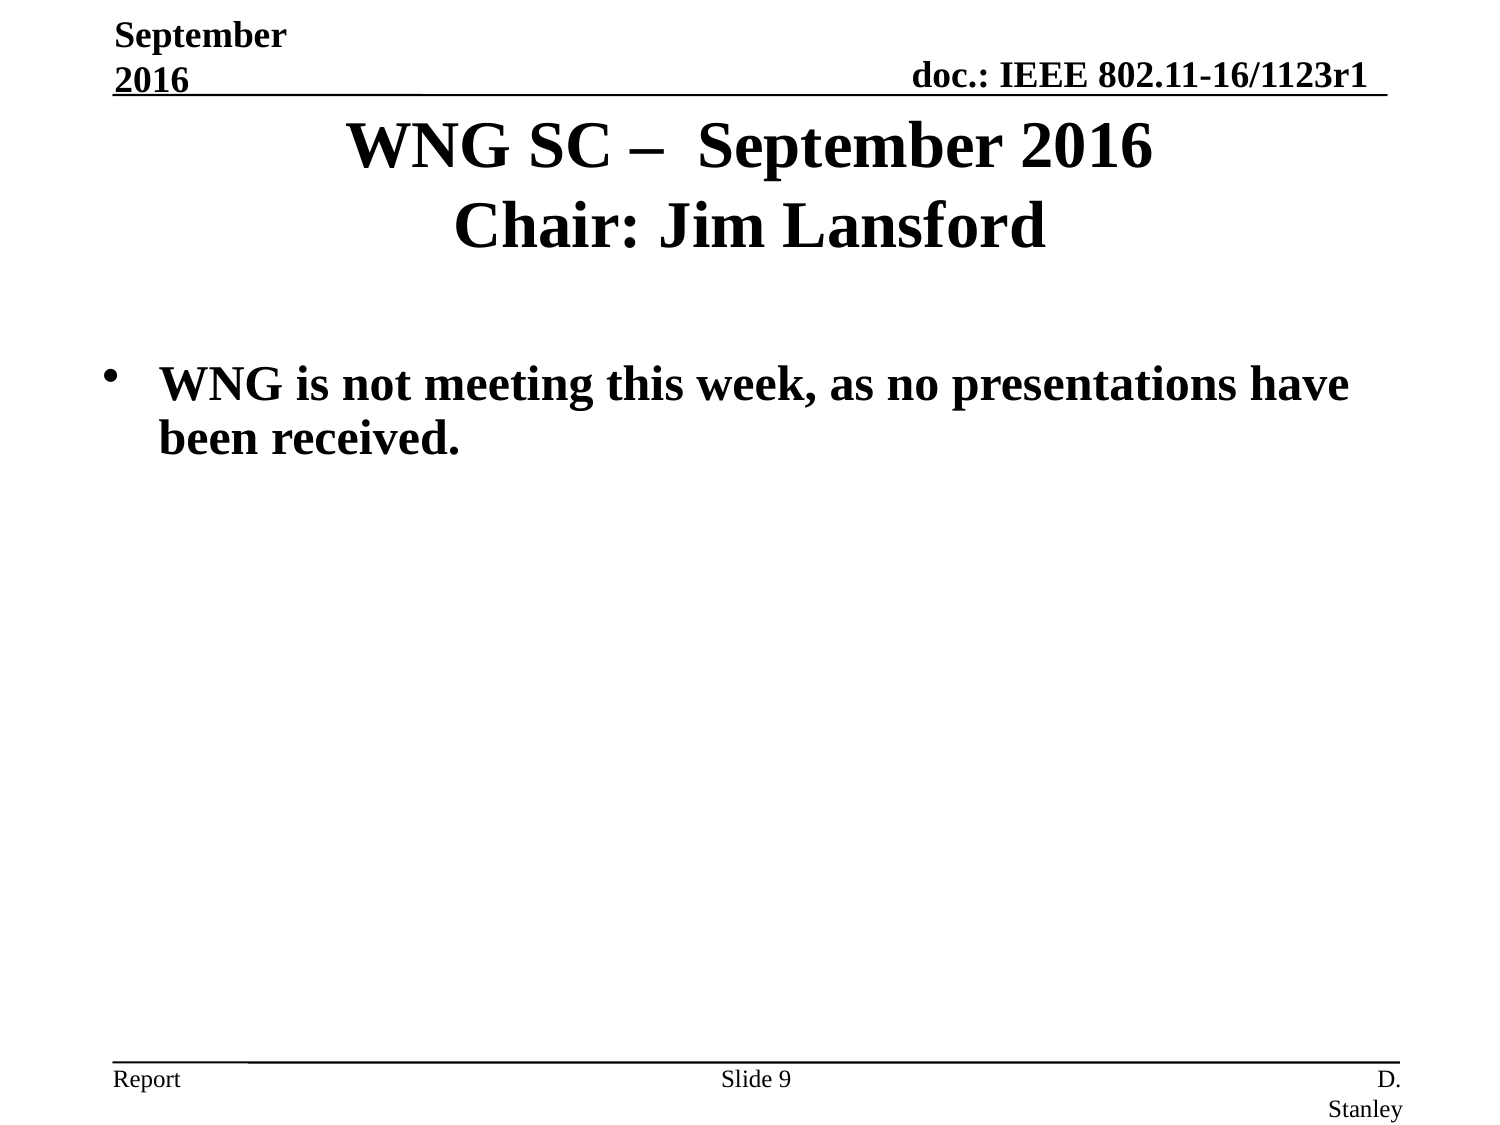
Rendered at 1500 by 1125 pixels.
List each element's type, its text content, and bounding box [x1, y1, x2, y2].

text_box WNG is not meeting this week, as no presentations have been received. [87, 350, 1450, 523]
footer D. Stanley, HP Enterprise [1325, 1062, 1402, 1093]
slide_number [114, 54, 309, 100]
slide_number Slide 9 [712, 1062, 800, 1093]
title WNG SC – September 2016 Chair: Jim Lansford [112, 125, 1388, 238]
